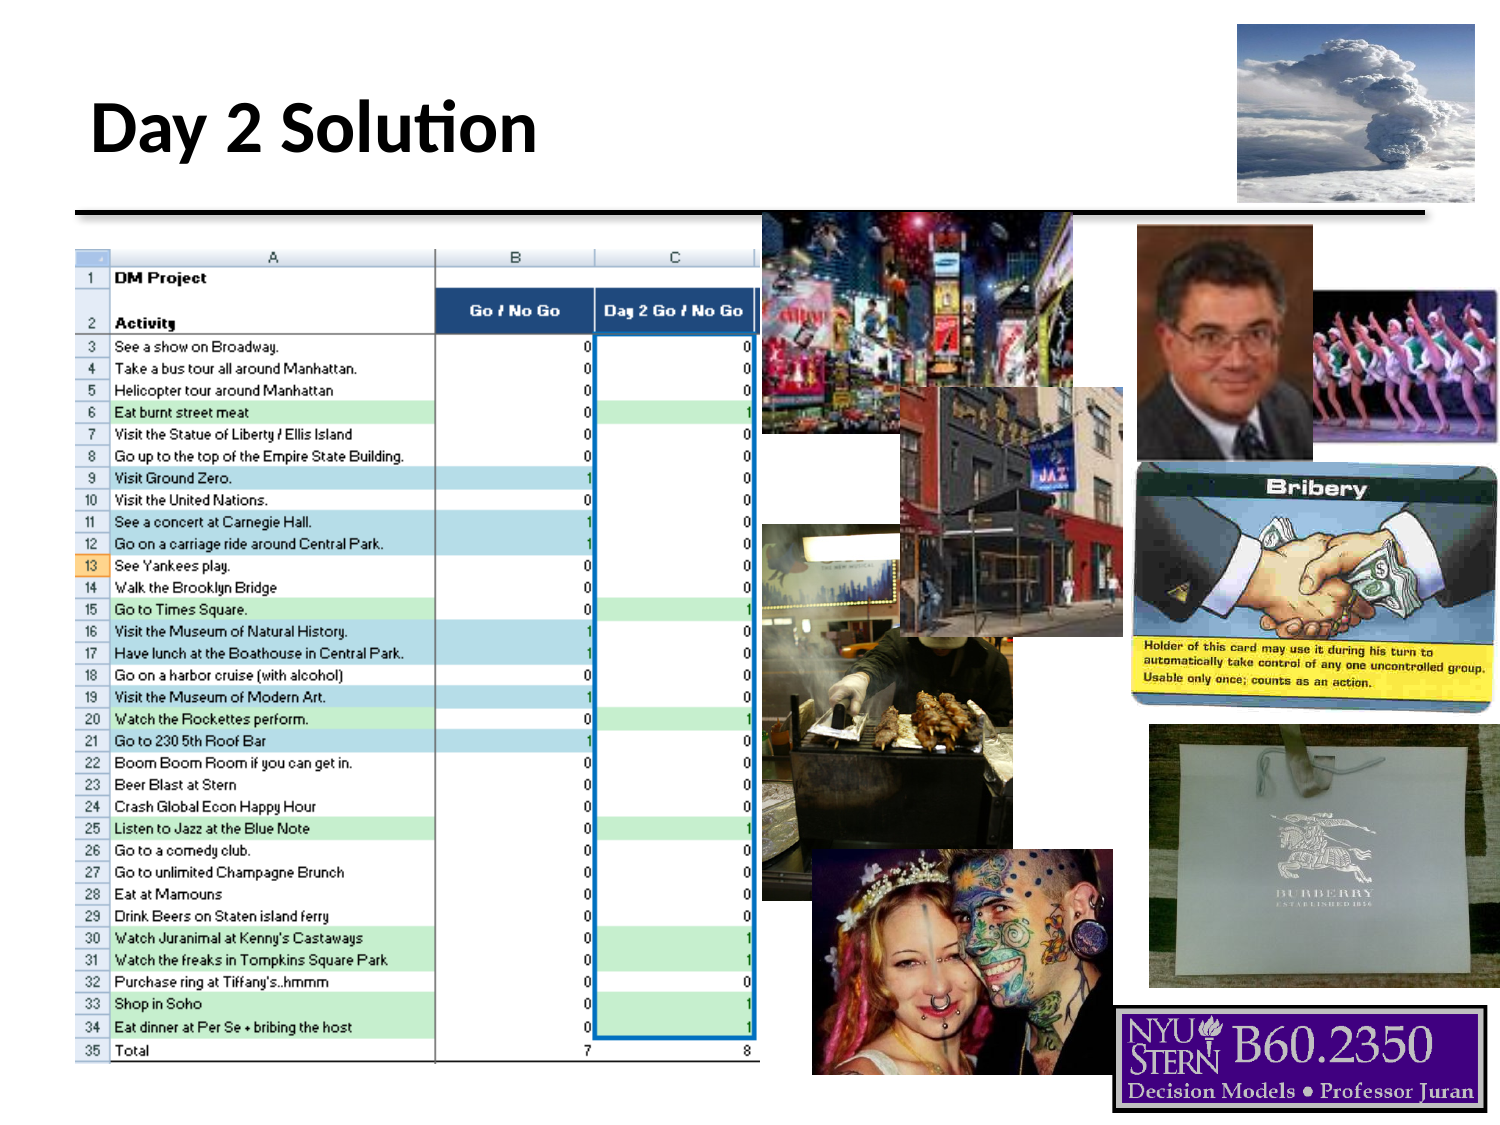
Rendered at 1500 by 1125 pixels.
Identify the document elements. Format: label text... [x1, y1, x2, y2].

picture [762, 212, 1488, 1113]
title Day 2 Solution [75, 45, 1425, 200]
picture [74, 249, 760, 1065]
picture [1237, 24, 1475, 203]
picture [1149, 724, 1500, 988]
picture [1130, 224, 1500, 718]
